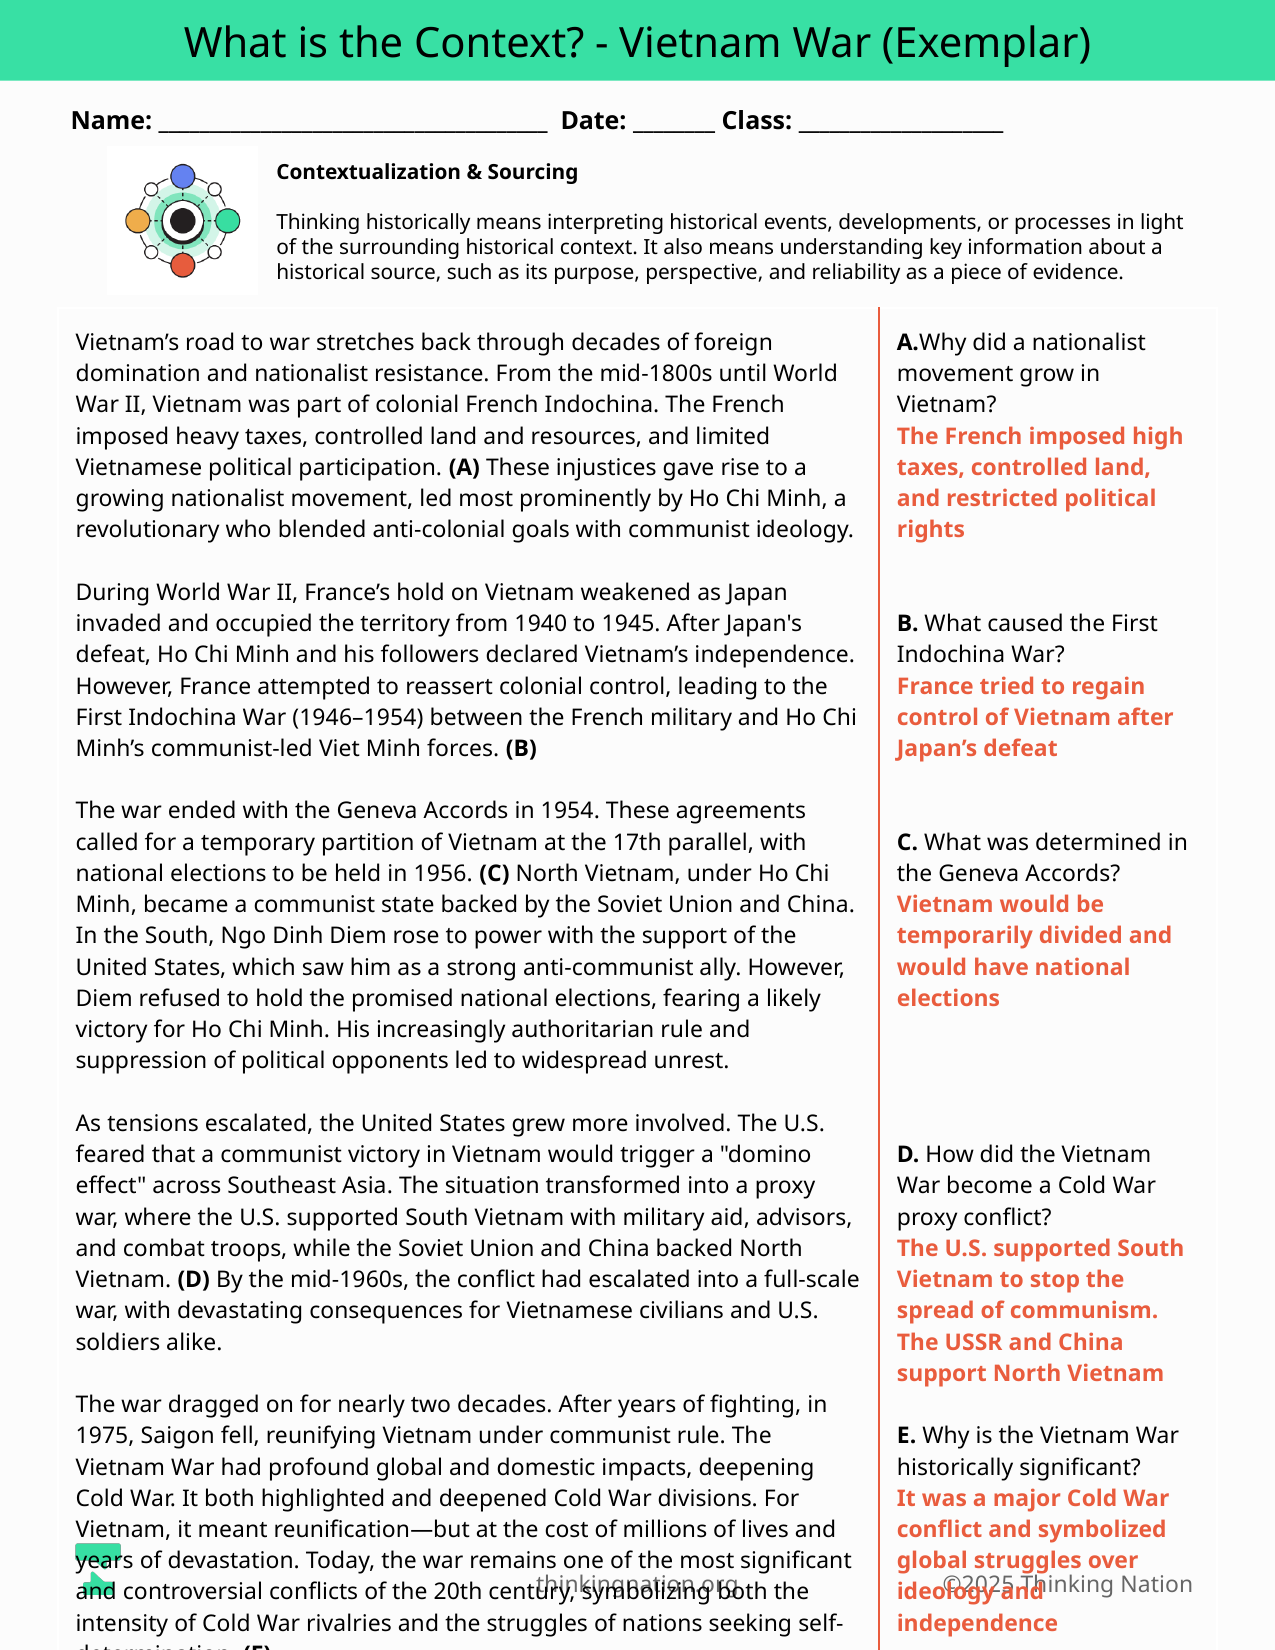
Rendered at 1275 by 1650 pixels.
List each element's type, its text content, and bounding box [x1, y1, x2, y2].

text_box Contextualization & Sourcing Thinking historically means interpreting historical events, developments, or processes in light of the surrounding historical context. It also means understanding key information about a historical source, such as its purpose, perspective, and reliability as a piece of evidence. [257, 149, 1218, 317]
text_box What is the Context? - Vietnam War (Exemplar) [0, 0, 1275, 81]
text_box Name: ______________________________________ Date: ________ Class: ____________________ [55, 89, 1223, 149]
table_header A.Why did a nationalist movement grow in Vietnam? The French imposed high taxes, controlled land, and restricted political rights B. What caused the First Indochina War? France tried to regain control of Vietnam after Japan’s defeat C. What was determined in the Geneva Accords? Vietnam would be temporarily divided and would have national elections D. How did the Vietnam War become a Cold War proxy conflict? The U.S. supported South Vietnam to stop the spread of communism. The USSR and China support North Vietnam E. Why is the Vietnam War historically significant? It was a major Cold War conflict and symbolized global struggles over ideology and independence [880, 317, 1216, 1650]
table_header Vietnam’s road to war stretches back through decades of foreign domination and nationalist resistance. From the mid-1800s until World War II, Vietnam was part of colonial French Indochina. The French imposed heavy taxes, controlled land and resources, and limited Vietnamese political participation. (A) These injustices gave rise to a growing nationalist movement, led most prominently by Ho Chi Minh, a revolutionary who blended anti-colonial goals with communist ideology. During World War II, France’s hold on Vietnam weakened as Japan invaded and occupied the territory from 1940 to 1945. After Japan's defeat, Ho Chi Minh and his followers declared Vietnam’s independence. However, France attempted to reassert colonial control, leading to the First Indochina War (1946–1954) between the French military and Ho Chi Minh’s communist-led Viet Minh forces. (B) The war ended with the Geneva Accords in 1954. These agreements called for a temporary partition of Vietnam at the 17th parallel, with national elections to be held in 1956. (C) North Vietnam, under Ho Chi Minh, became a communist state backed by the Soviet Union and China. In the South, Ngo Dinh Diem rose to power with the support of the United States, which saw him as a strong anti-communist ally. However, Diem refused to hold the promised national elections, fearing a likely victory for Ho Chi Minh. His increasingly authoritarian rule and suppression of political opponents led to widespread unrest. As tensions escalated, the United States grew more involved. The U.S. feared that a communist victory in Vietnam would trigger a "domino effect" across Southeast Asia. The situation transformed into a proxy war, where the U.S. supported South Vietnam with military aid, advisors, and combat troops, while the Soviet Union and China backed North Vietnam. (D) By the mid-1960s, the conflict had escalated into a full-scale war, with devastating consequences for Vietnamese civilians and U.S. soldiers alike. The war dragged on for nearly two decades. After years of fighting, in 1975, Saigon fell, reunifying Vietnam under communist rule. The Vietnam War had profound global and domestic impacts, deepening Cold War. It both highlighted and deepened Cold War divisions. For Vietnam, it meant reunification—but at the cost of millions of lives and years of devastation. Today, the war remains one of the most significant and controversial conflicts of the 20th century, symbolizing both the intensity of Cold War rivalries and the struggles of nations seeking self-determination. (E) [59, 309, 878, 1650]
picture [107, 146, 258, 295]
picture [62, 1533, 134, 1605]
